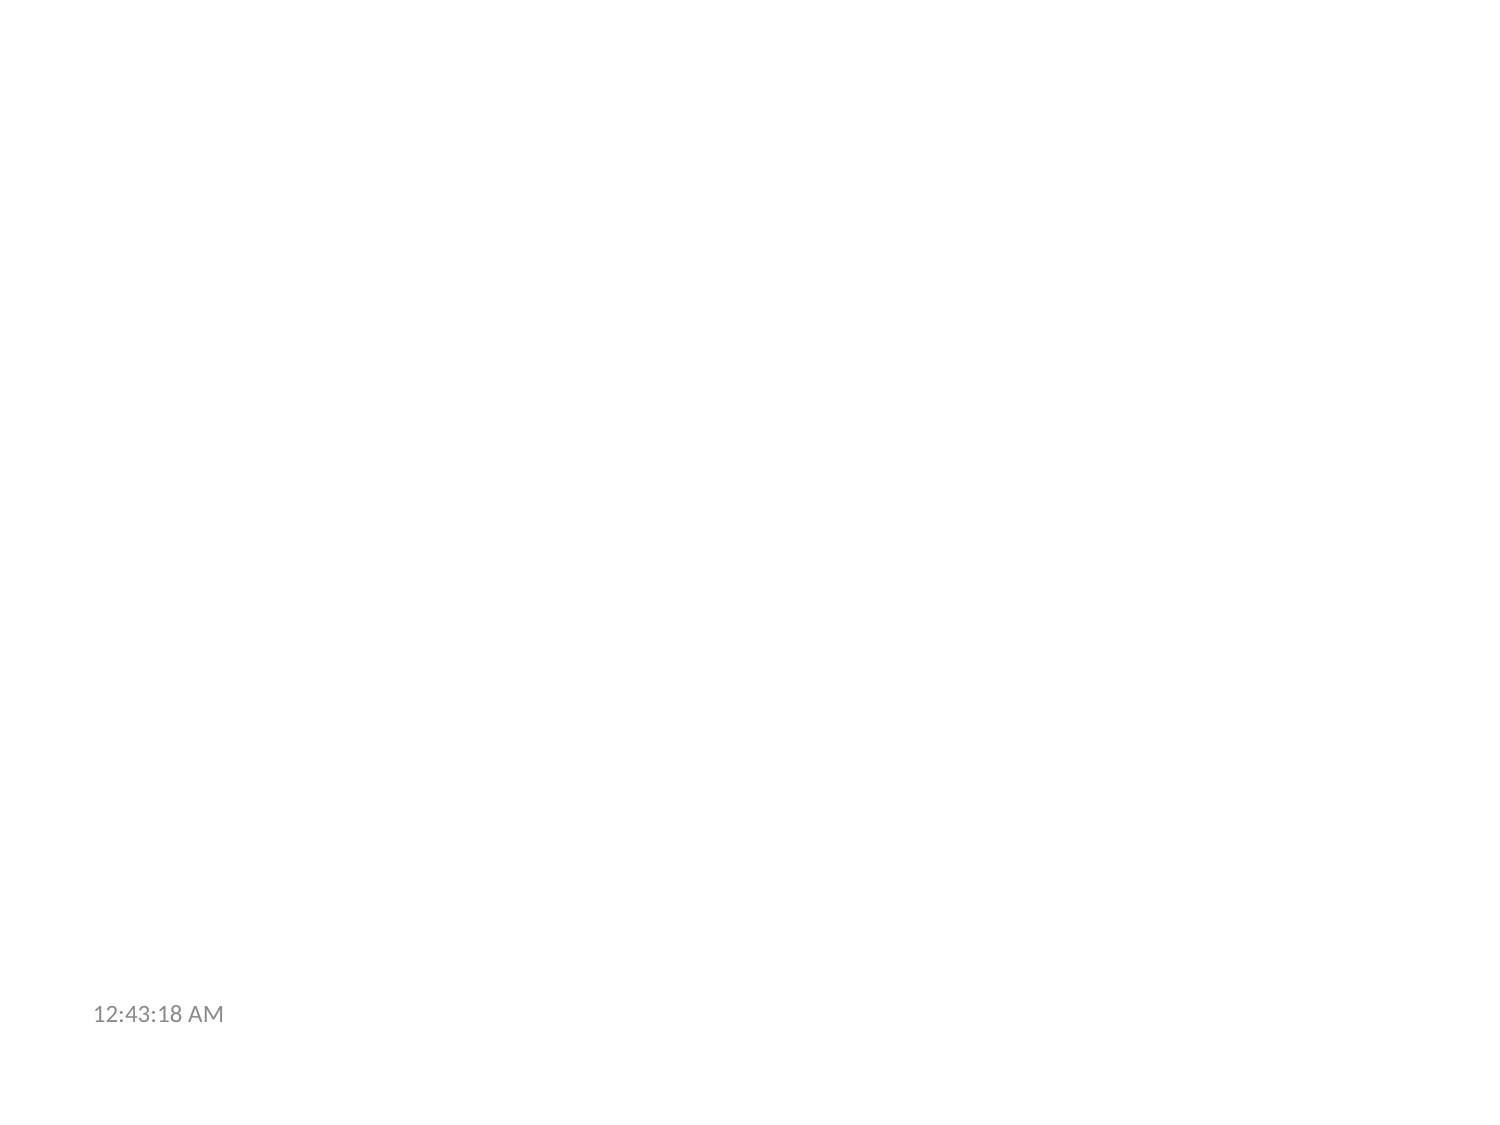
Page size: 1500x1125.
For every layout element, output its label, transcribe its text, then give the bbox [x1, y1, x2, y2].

text_box 3:35:09 PM [77, 982, 428, 1043]
